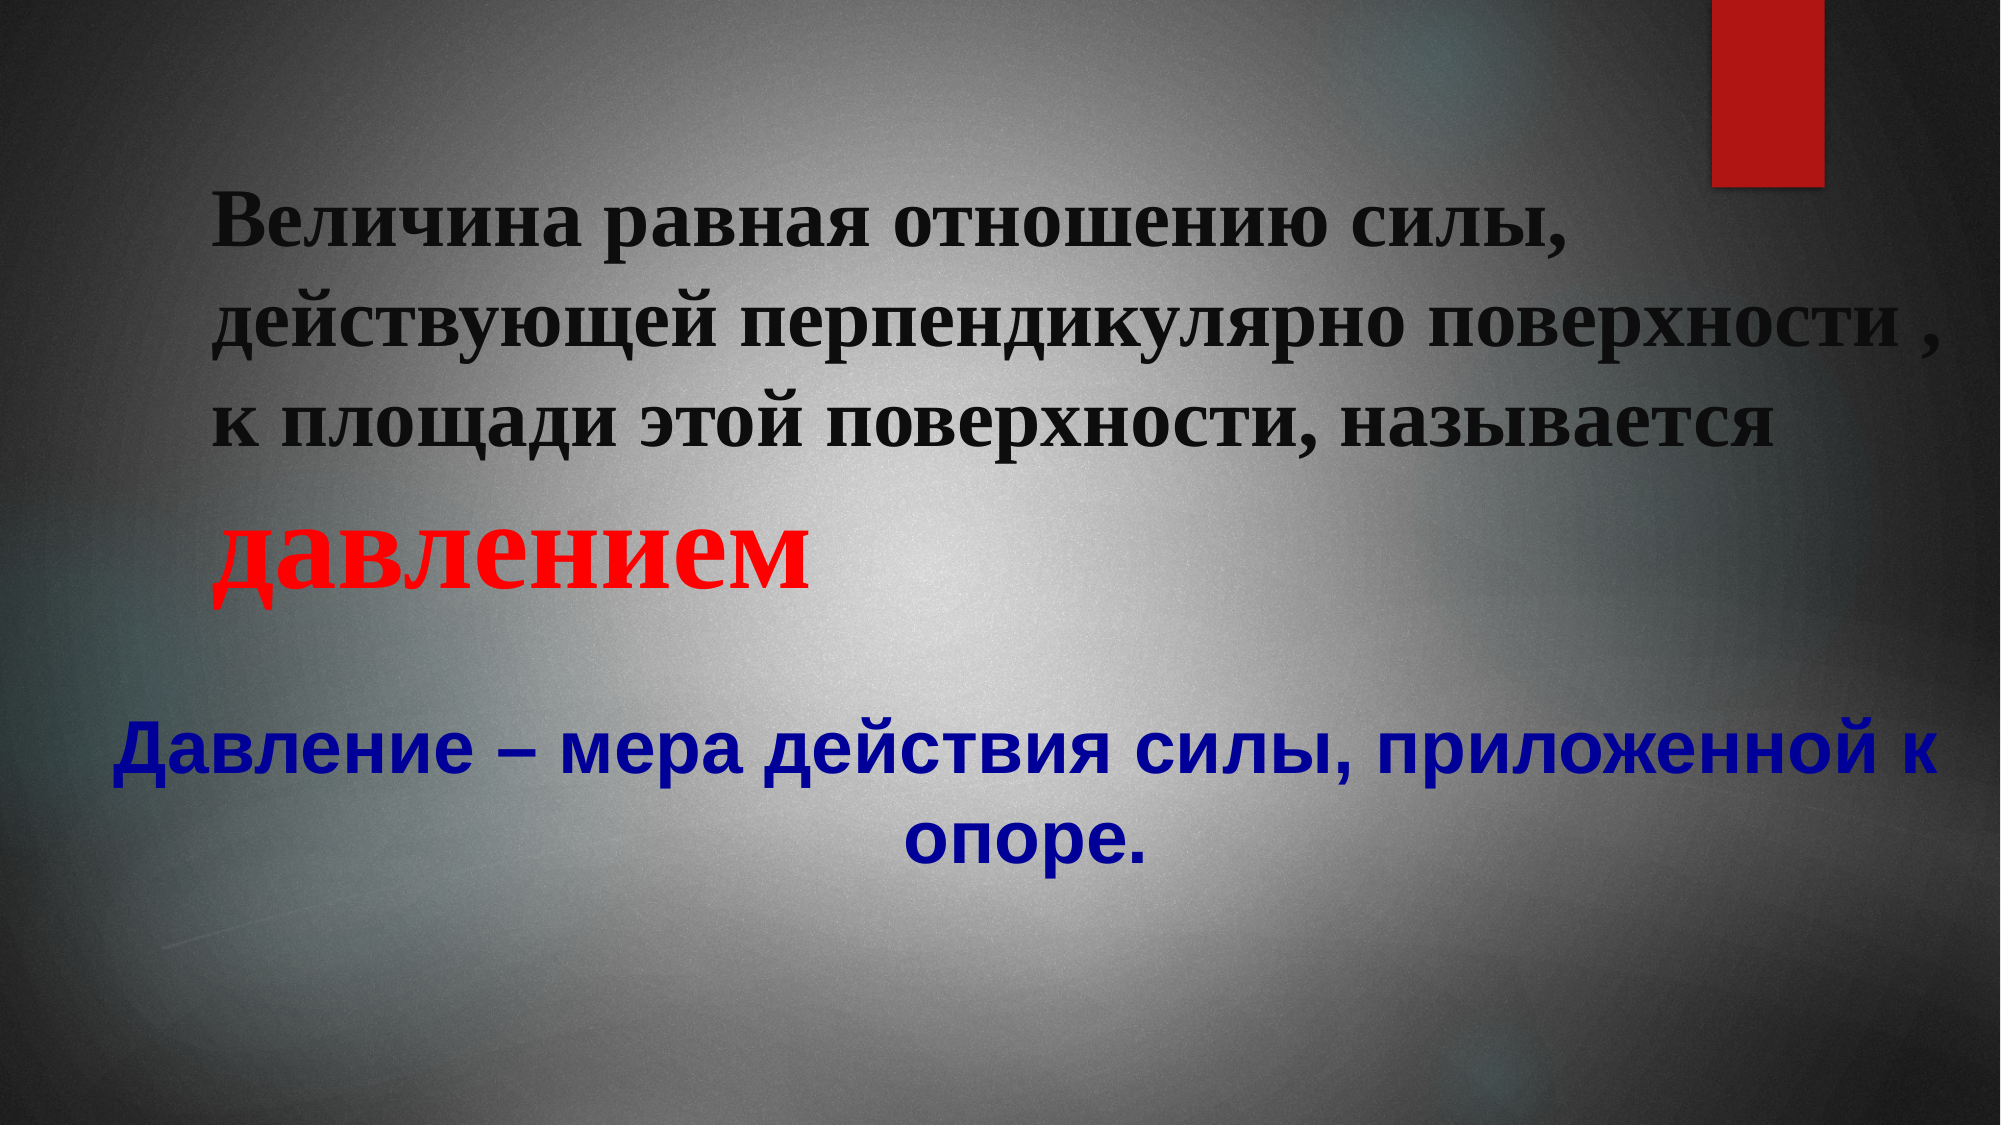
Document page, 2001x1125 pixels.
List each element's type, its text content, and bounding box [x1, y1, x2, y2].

text_box Давление – мера действия силы, приложенной к опоре. [52, 691, 2000, 887]
picture [0, 0, 2001, 1125]
text_box Величина равная отношению силы, действующей перпендикулярно поверхности , к площади этой поверхности, называется давлением [196, 156, 2000, 621]
